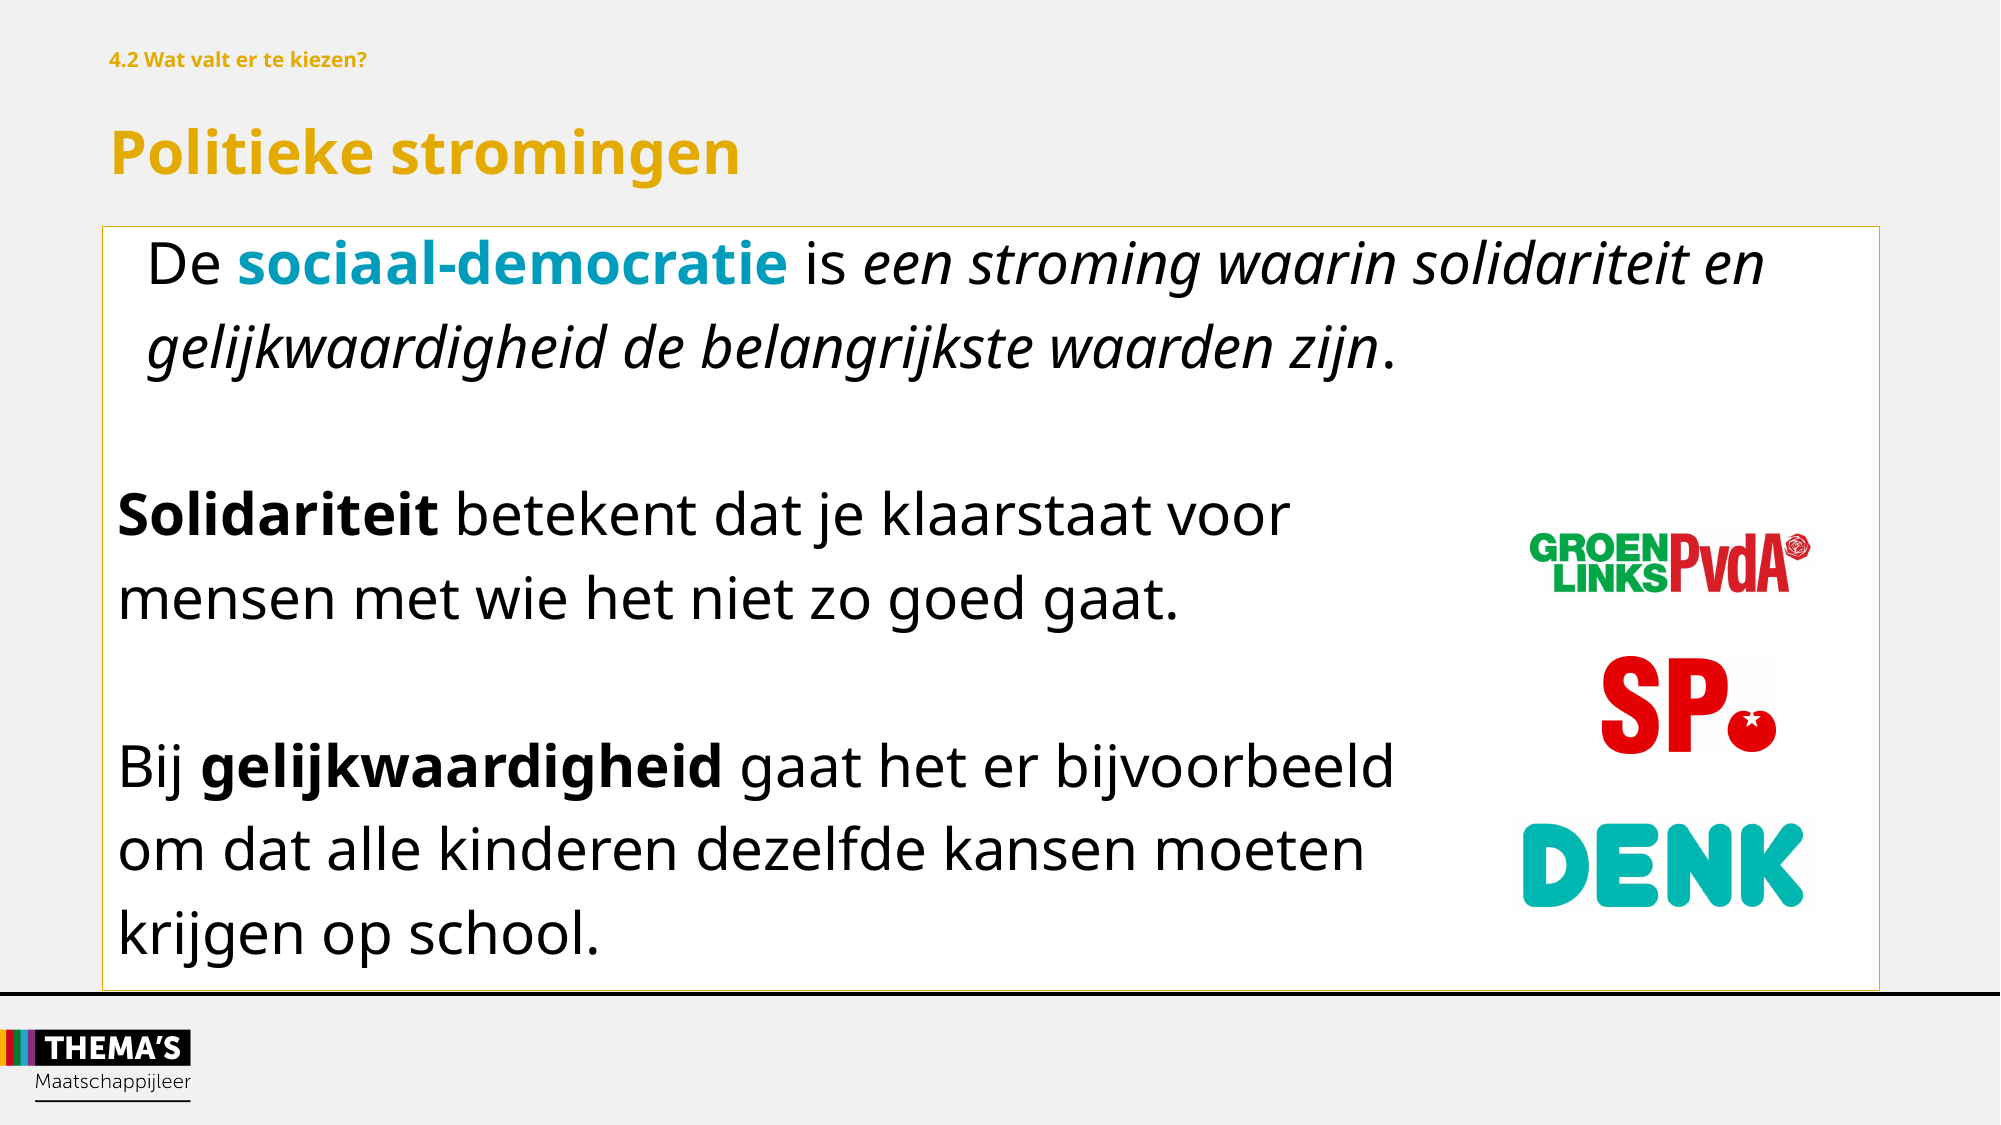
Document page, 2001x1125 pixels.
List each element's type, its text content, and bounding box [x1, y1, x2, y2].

list Politieke stromingen [94, 114, 1879, 205]
list 4.2 Wat valt er te kiezen? [94, 33, 941, 88]
picture [1522, 528, 1818, 597]
picture [1602, 656, 1776, 754]
picture [1508, 813, 1818, 918]
picture [0, 993, 203, 1125]
list De sociaal-democratie is een stroming waarin solidariteit en gelijkwaardigheid de belangrijkste waarden zijn. Solidariteit betekent dat je klaarstaat voor mensen met wie het niet zo goed gaat. Bij gelijkwaardigheid gaat het er bijvoorbeeld om dat alle kinderen dezelfde kansen moeten krijgen op school. [102, 226, 1880, 991]
